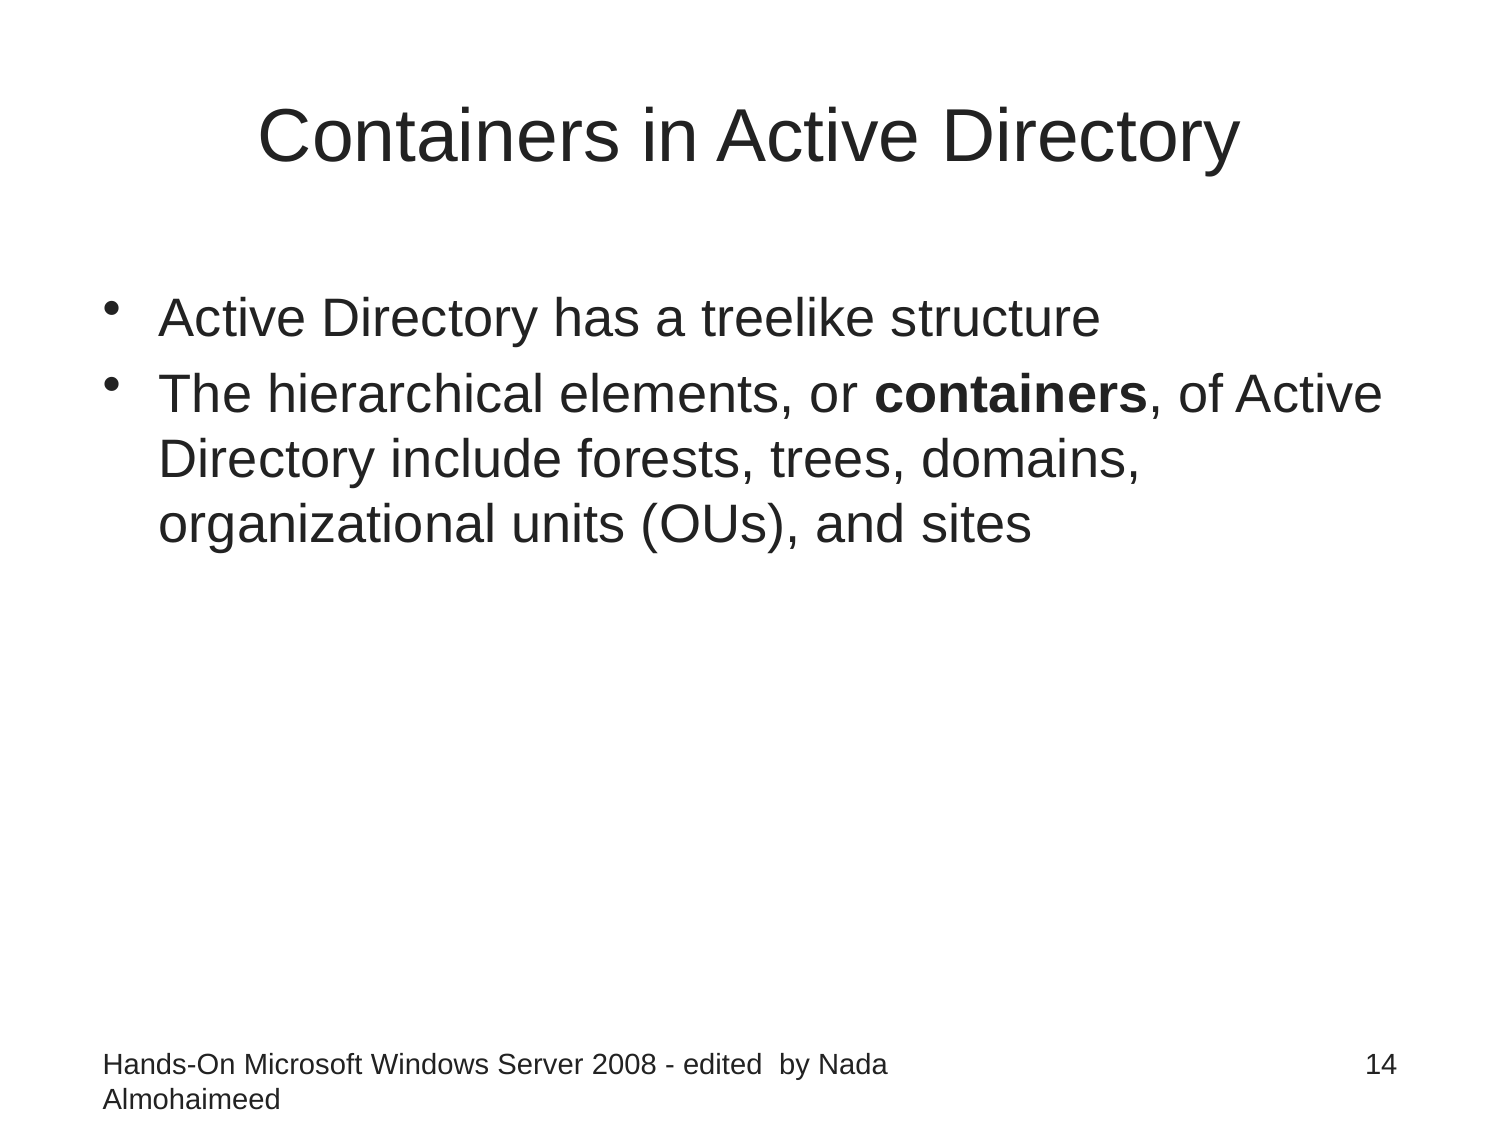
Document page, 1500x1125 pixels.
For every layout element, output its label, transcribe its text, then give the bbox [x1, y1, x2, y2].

list Active Directory has a treelike structure The hierarchical elements, or containers, of Active Directory include forests, trees, domains, organizational units (OUs), and sites [87, 274, 1438, 1026]
footer Hands-On Microsoft Windows Server 2008 - edited by Nada Almohaimeed [87, 1037, 1051, 1101]
slide_number 14 [1074, 1037, 1413, 1101]
title Containers in Active Directory [87, 37, 1413, 226]
